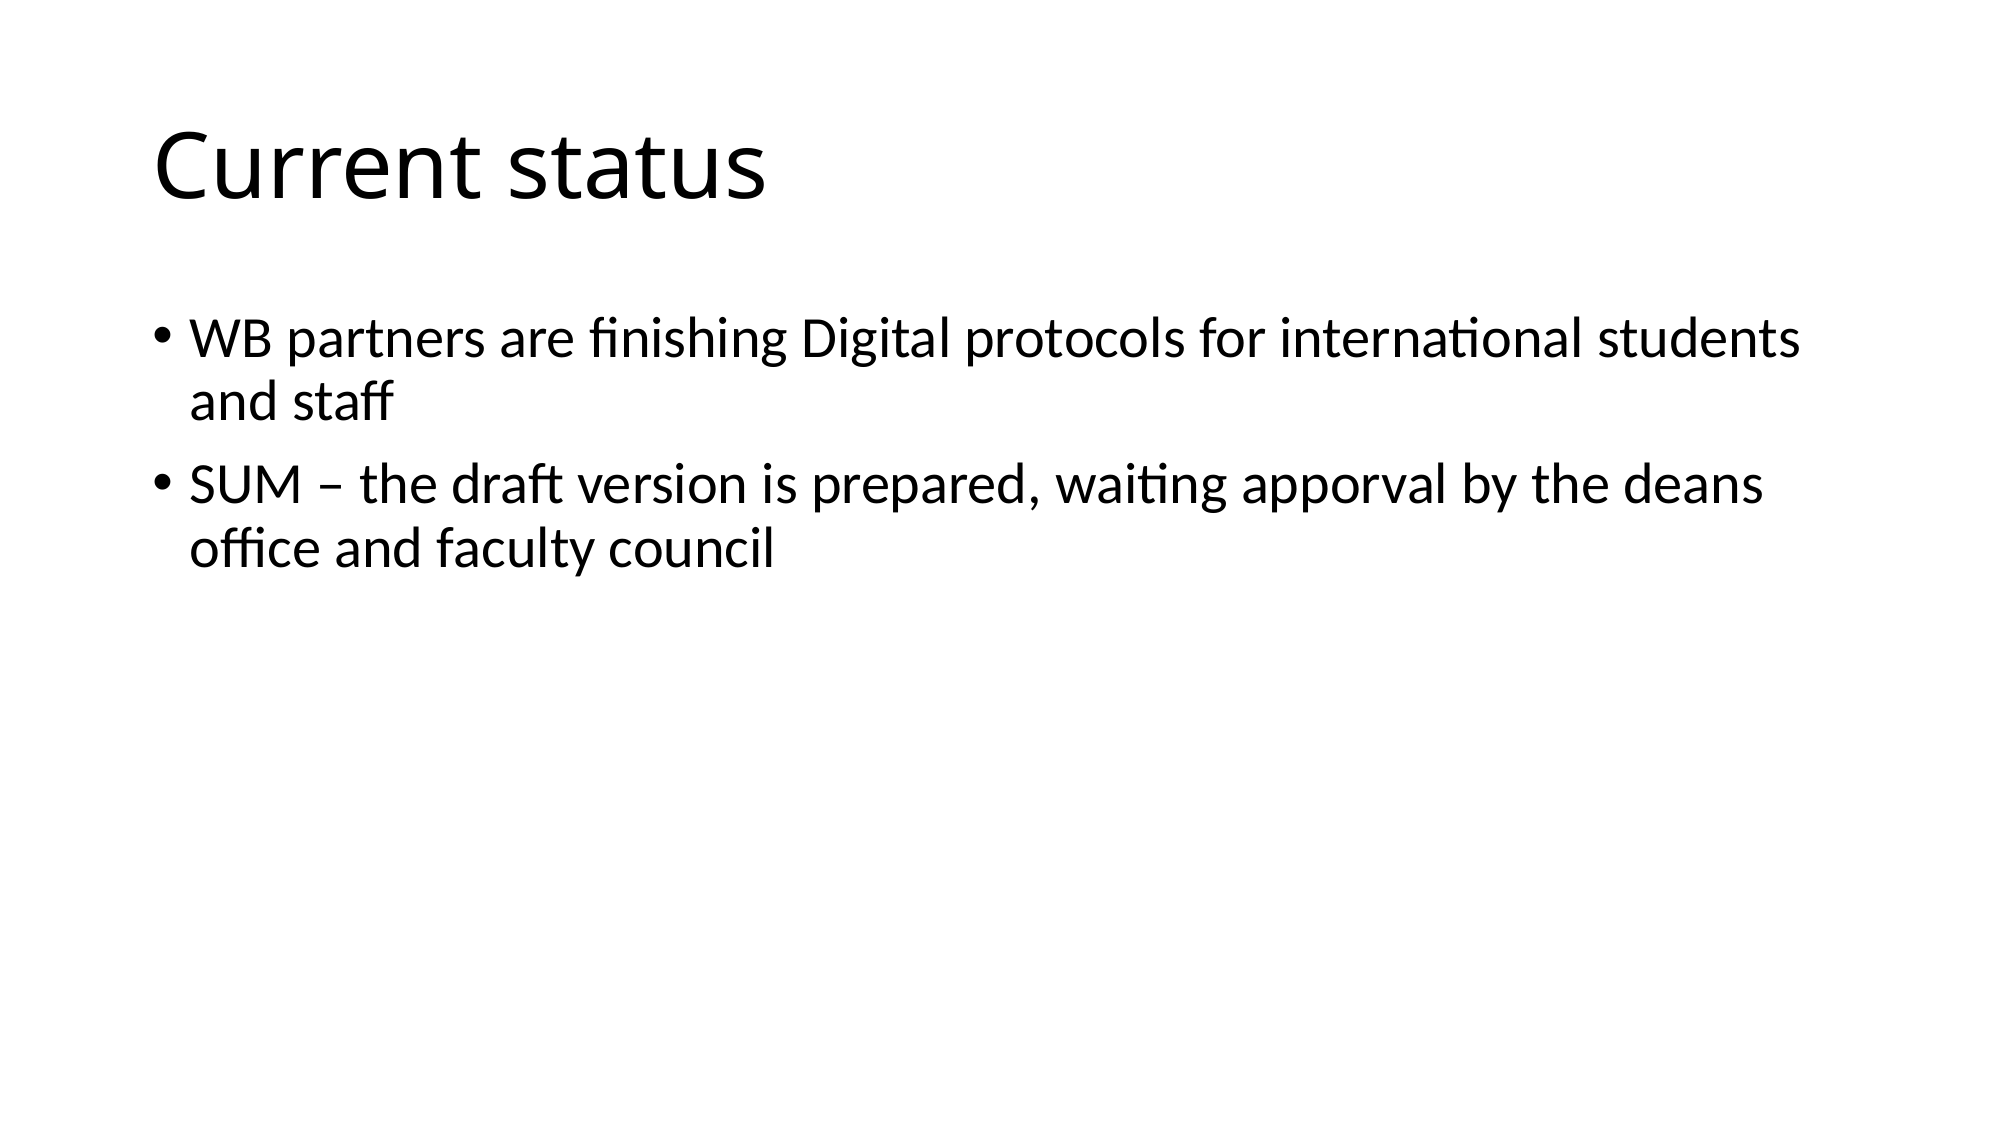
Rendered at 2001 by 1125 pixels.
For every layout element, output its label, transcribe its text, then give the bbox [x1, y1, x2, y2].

list WB partners are finishing Digital protocols for international students and staff SUM – the draft version is prepared, waiting apporval by the deans office and faculty council [137, 299, 1863, 1014]
title Current status [137, 59, 1863, 278]
